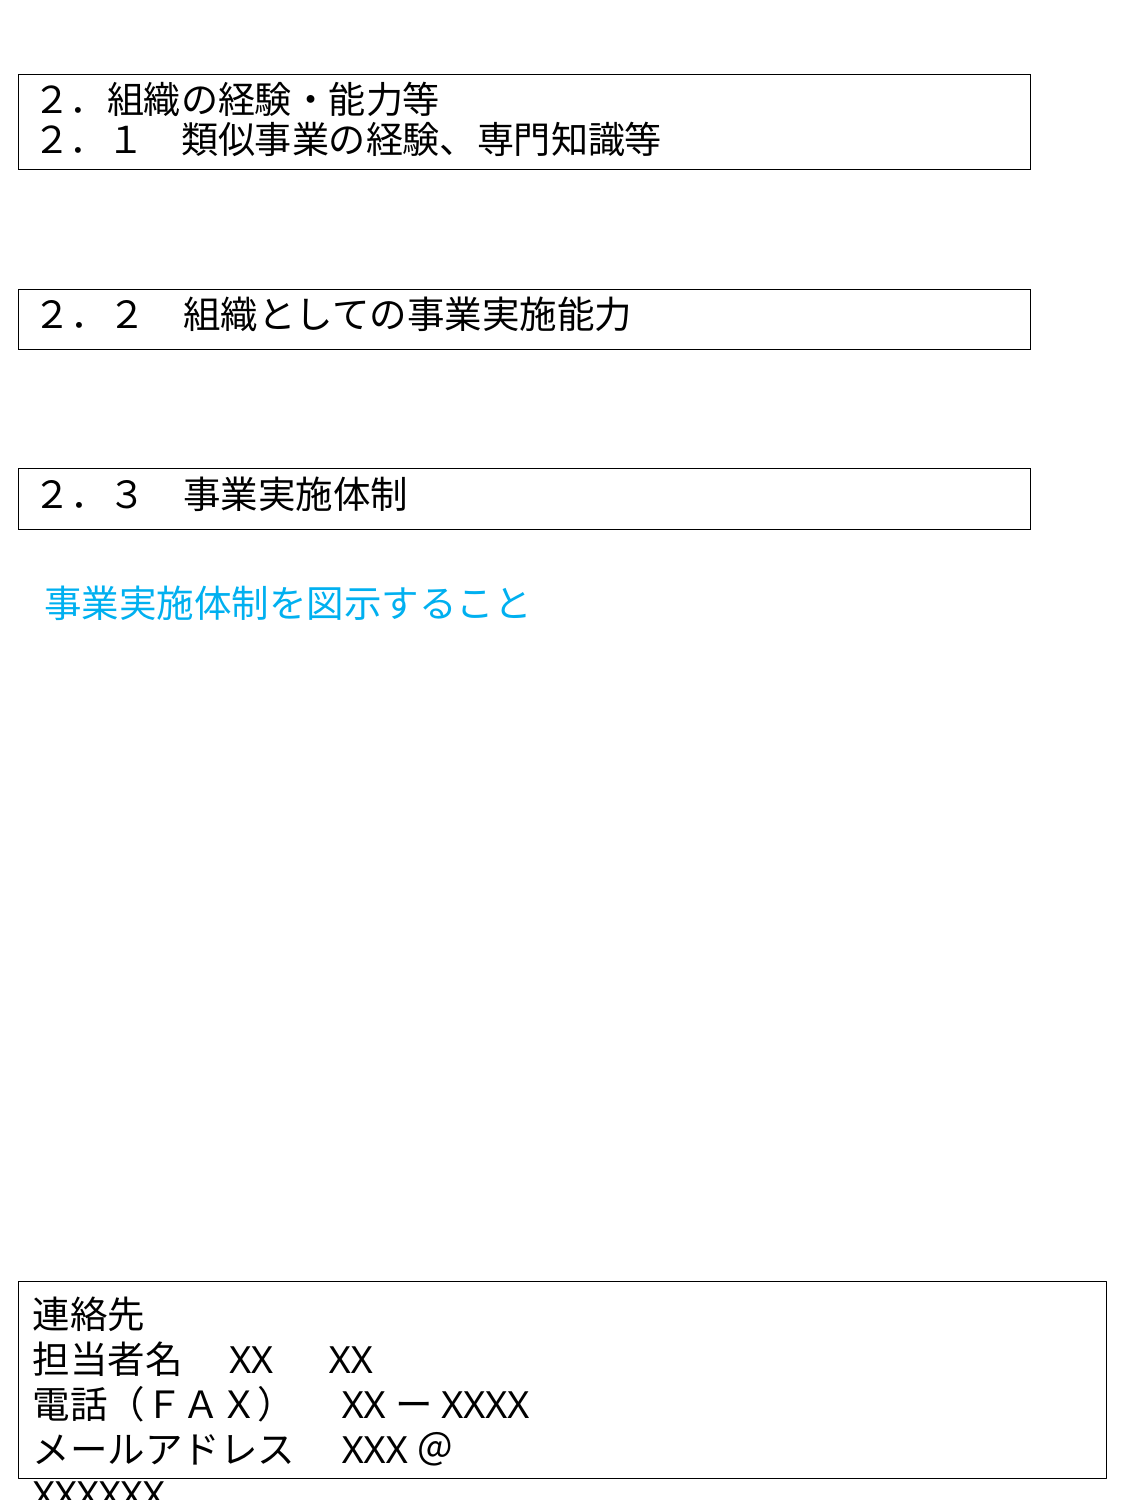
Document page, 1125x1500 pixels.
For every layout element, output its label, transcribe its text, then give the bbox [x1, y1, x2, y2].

text_box [18, 1281, 1107, 1479]
text_box ２．組織の経験・能力等 ２．１ 類似事業の経験、専門知識等 [18, 74, 1031, 170]
text_box 事業実施体制を図示すること [29, 572, 547, 633]
text_box 連絡先 担当者名 XX XX 電話（ＦＡＸ） XXーXXXX メールアドレス XXX＠XXXXXX [18, 1283, 581, 1500]
text_box ２．２ 組織としての事業実施能力 [18, 289, 1031, 350]
text_box ２．３ 事業実施体制 [18, 468, 1031, 530]
